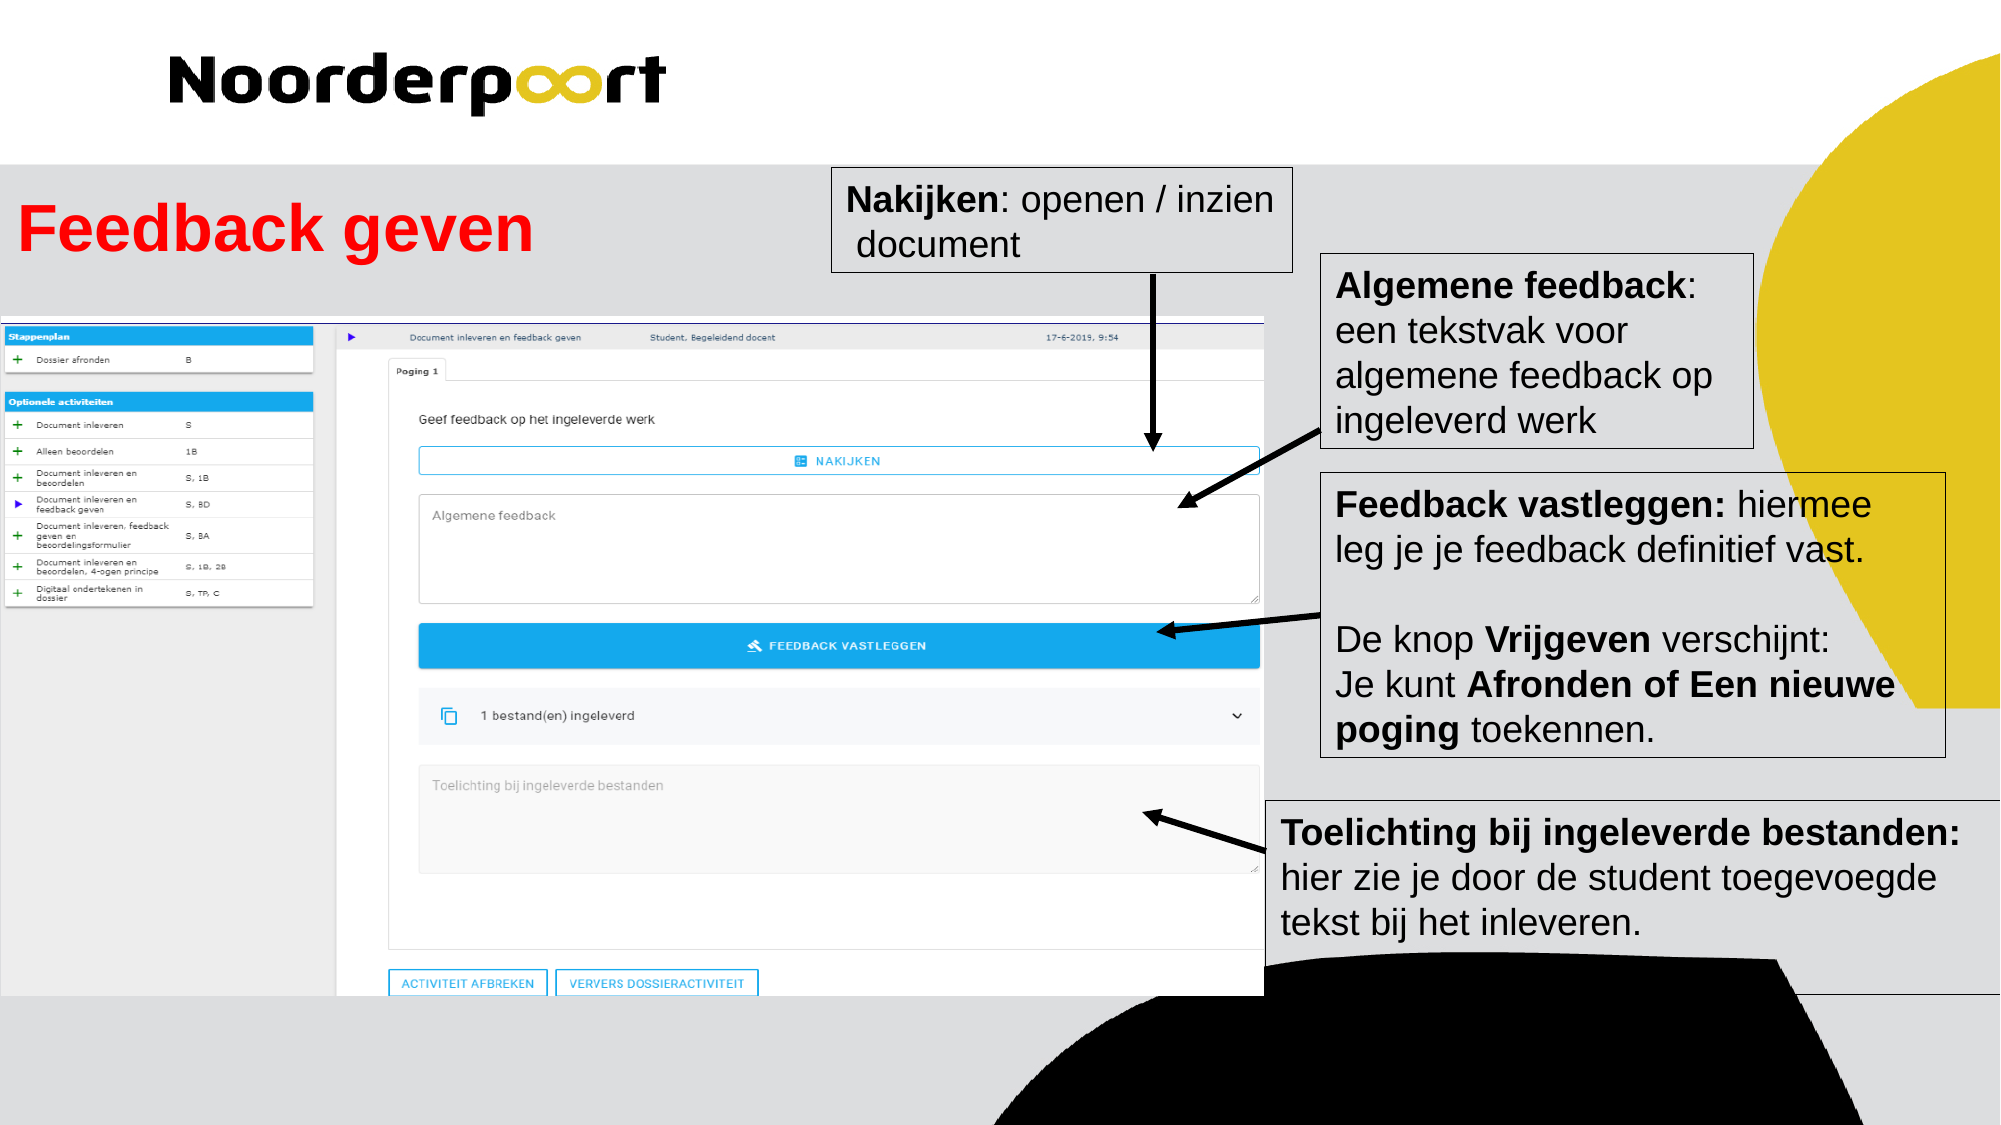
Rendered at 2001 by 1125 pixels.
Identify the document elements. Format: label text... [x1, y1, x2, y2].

picture [0, 0, 2001, 1125]
text_box Nakijken: openen / inzien document [831, 167, 1293, 273]
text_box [1176, 429, 1321, 509]
text_box Algemene feedback: een tekstvak voor algemene feedback op ingeleverd werk [1320, 253, 1754, 449]
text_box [1141, 811, 1267, 852]
text_box Feedback geven [2, 177, 551, 273]
text_box Feedback vastleggen: hiermee leg je je feedback definitief vast. De knop Vrijgeven verschijnt: Je kunt Afronden of Een nieuwe poging toekennen. [1320, 472, 1946, 758]
text_box Toelichting bij ingeleverde bestanden: hier zie je door de student toegevoegde tekst bij het inleveren.​ [1269, 800, 2000, 995]
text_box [1155, 616, 1321, 633]
